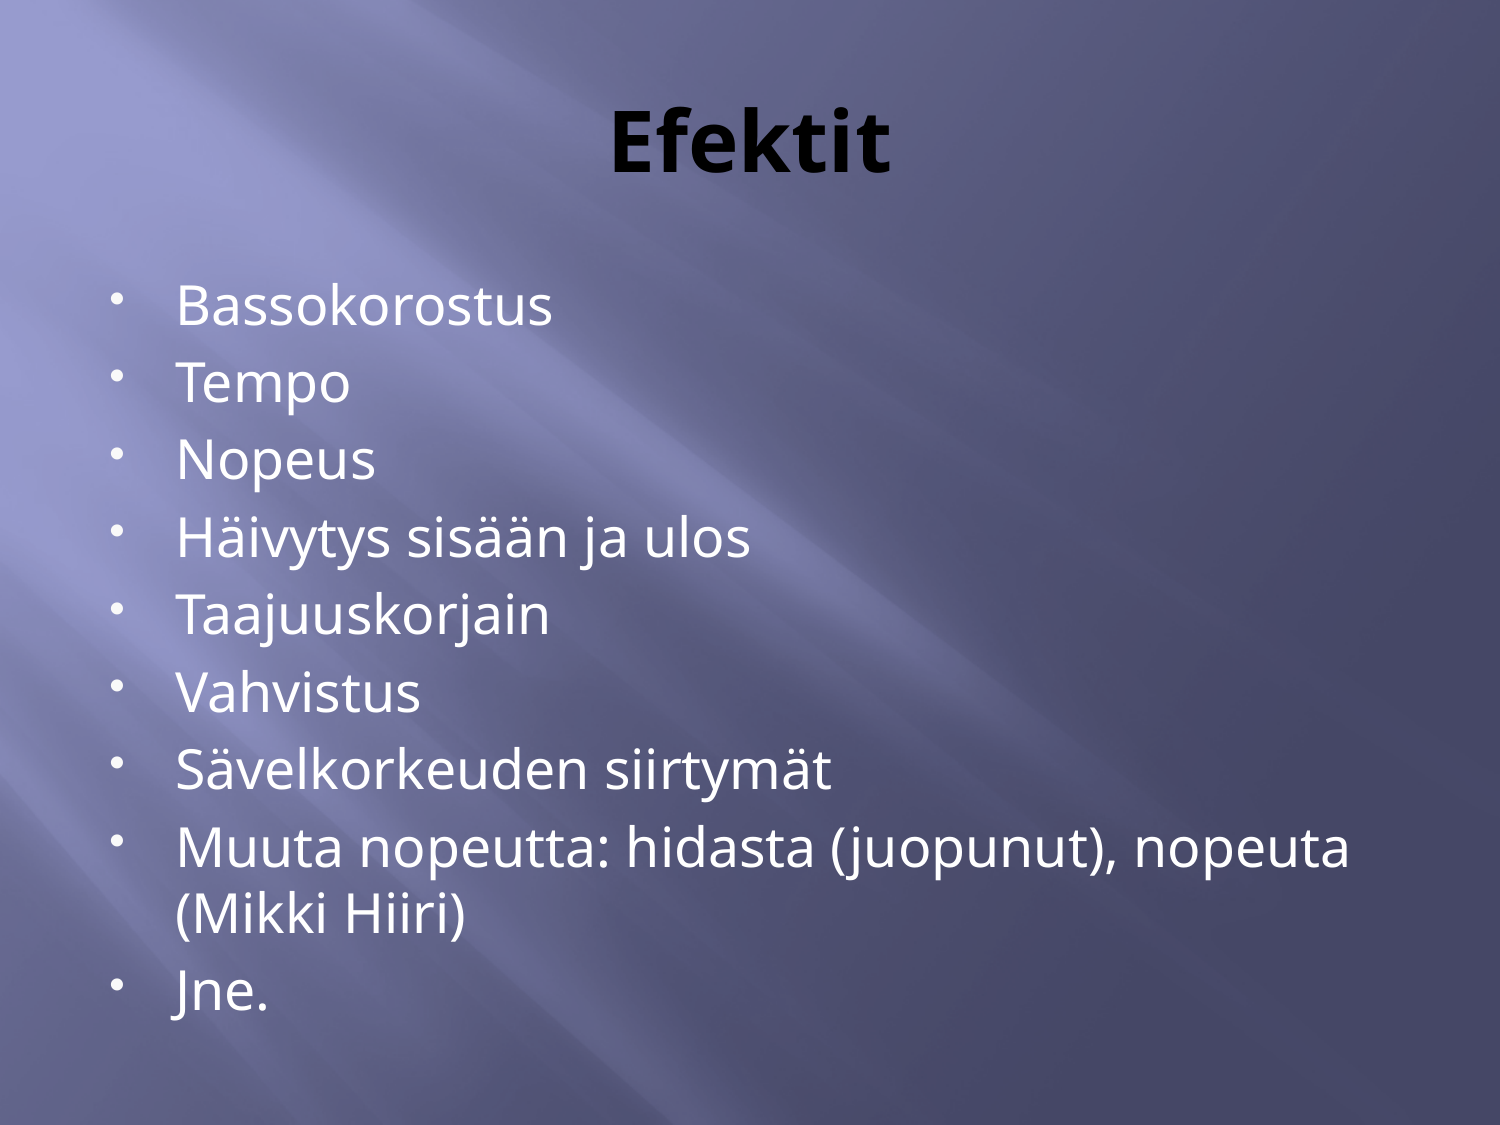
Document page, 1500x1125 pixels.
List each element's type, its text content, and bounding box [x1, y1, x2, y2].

list Bassokorostus Tempo Nopeus Häivytys sisään ja ulos Taajuuskorjain Vahvistus Sävelkorkeuden siirtymät Muuta nopeutta: hidasta (juopunut), nopeuta (Mikki Hiiri) Jne. [75, 262, 1425, 1035]
title Efektit [75, 45, 1425, 233]
